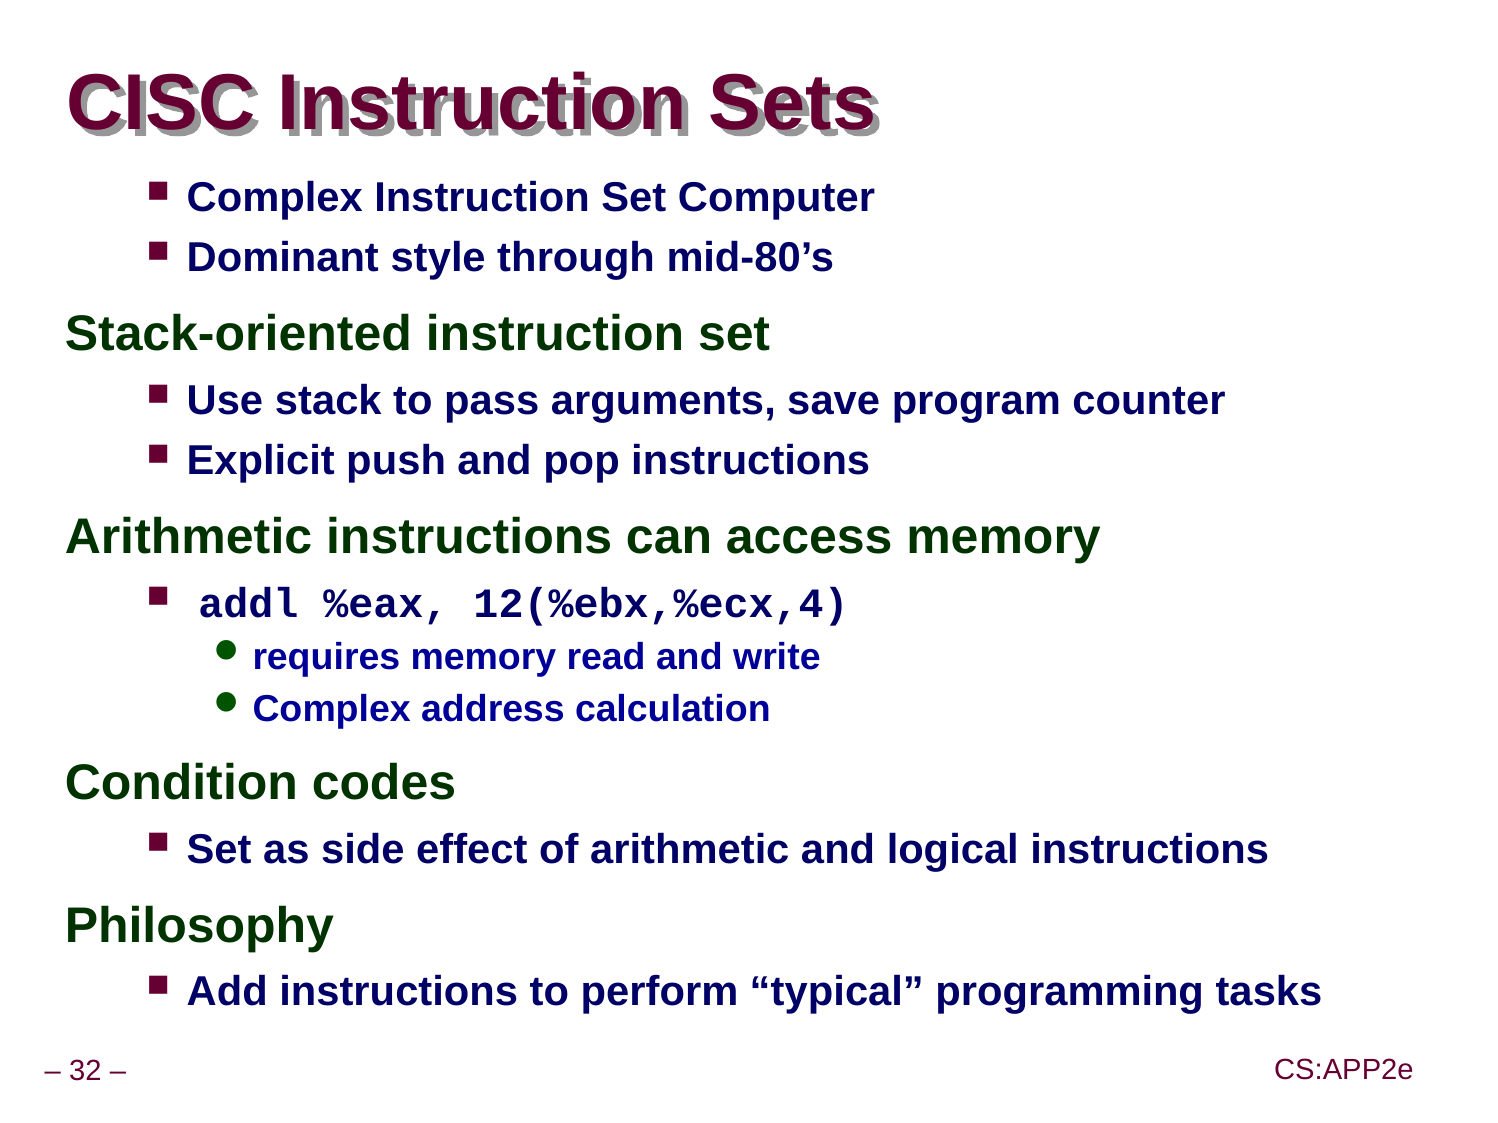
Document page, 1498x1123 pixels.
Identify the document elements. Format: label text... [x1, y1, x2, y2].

title CISC Instruction Sets [66, 40, 1495, 169]
list Complex Instruction Set Computer Dominant style through mid-80’s Stack-oriented instruction set Use stack to pass arguments, save program counter Explicit push and pop instructions Arithmetic instructions can access memory addl %eax, 12(%ebx,%ecx,4) requires memory read and write Complex address calculation Condition codes Set as side effect of arithmetic and logical instructions Philosophy Add instructions to perform “typical” programming tasks [49, 162, 1411, 1018]
